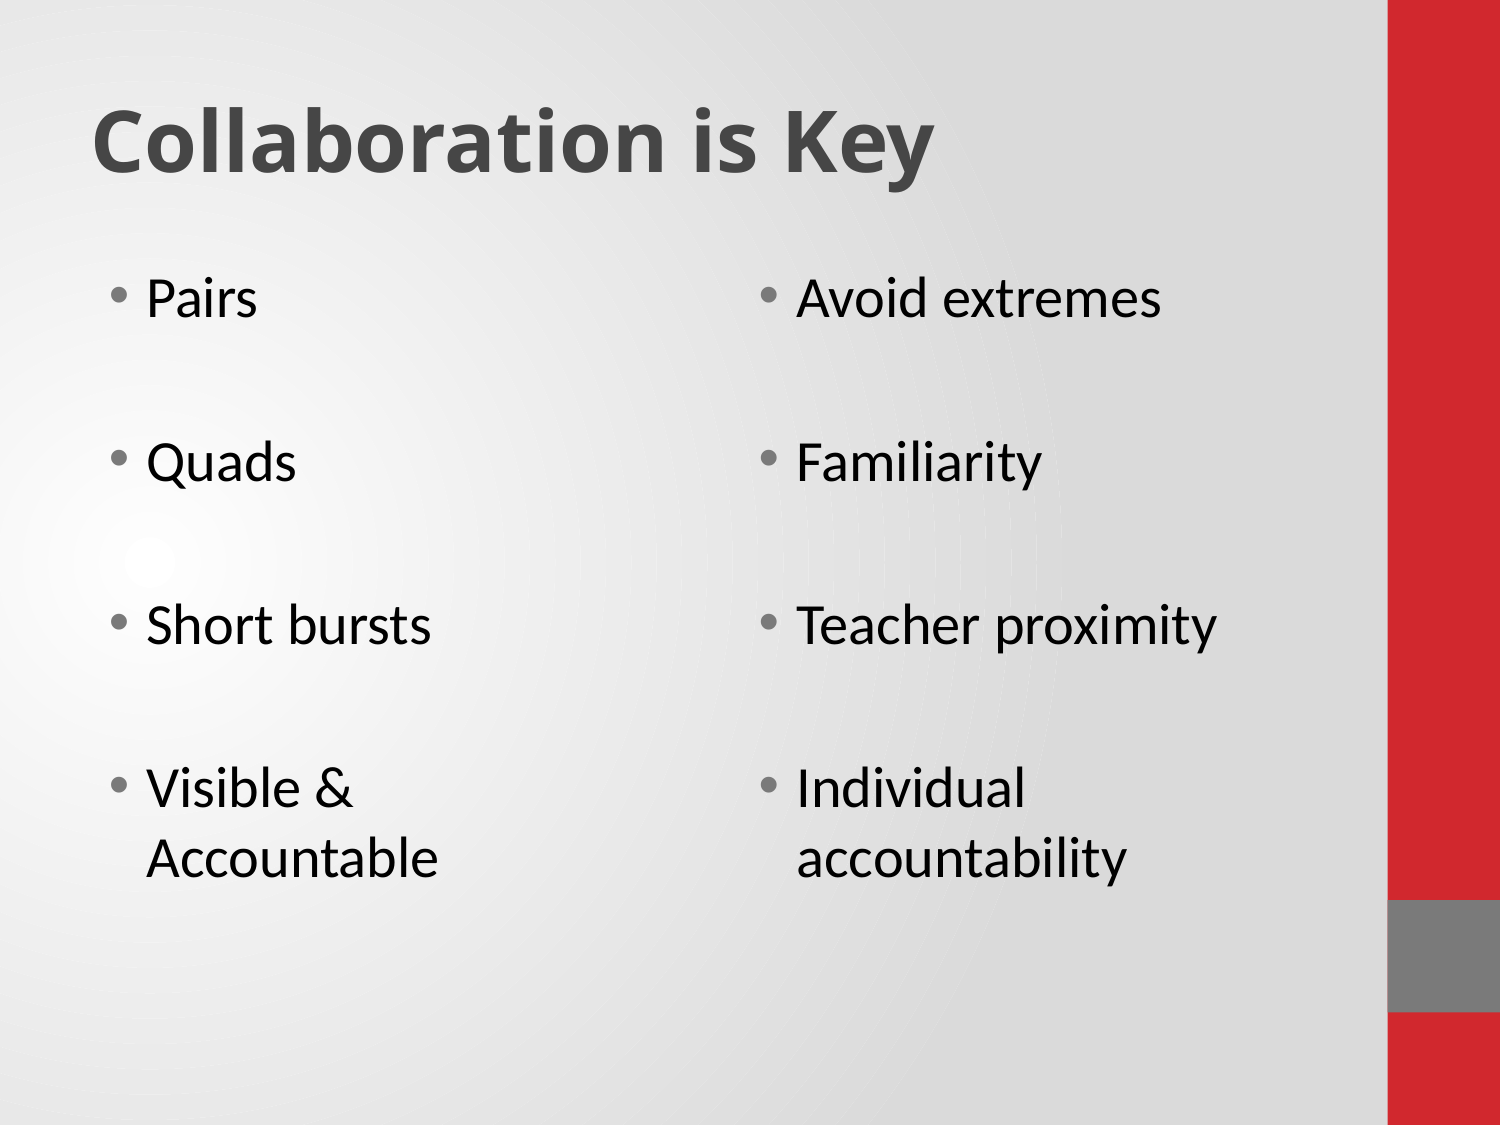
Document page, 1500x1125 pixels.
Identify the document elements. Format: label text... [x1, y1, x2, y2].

list Pairs Quads Short bursts Visible & Accountable [75, 251, 675, 1005]
list Avoid extremes Familiarity Teacher proximity Individual accountability [725, 251, 1325, 1005]
title Collaboration is Key [75, 45, 1325, 233]
